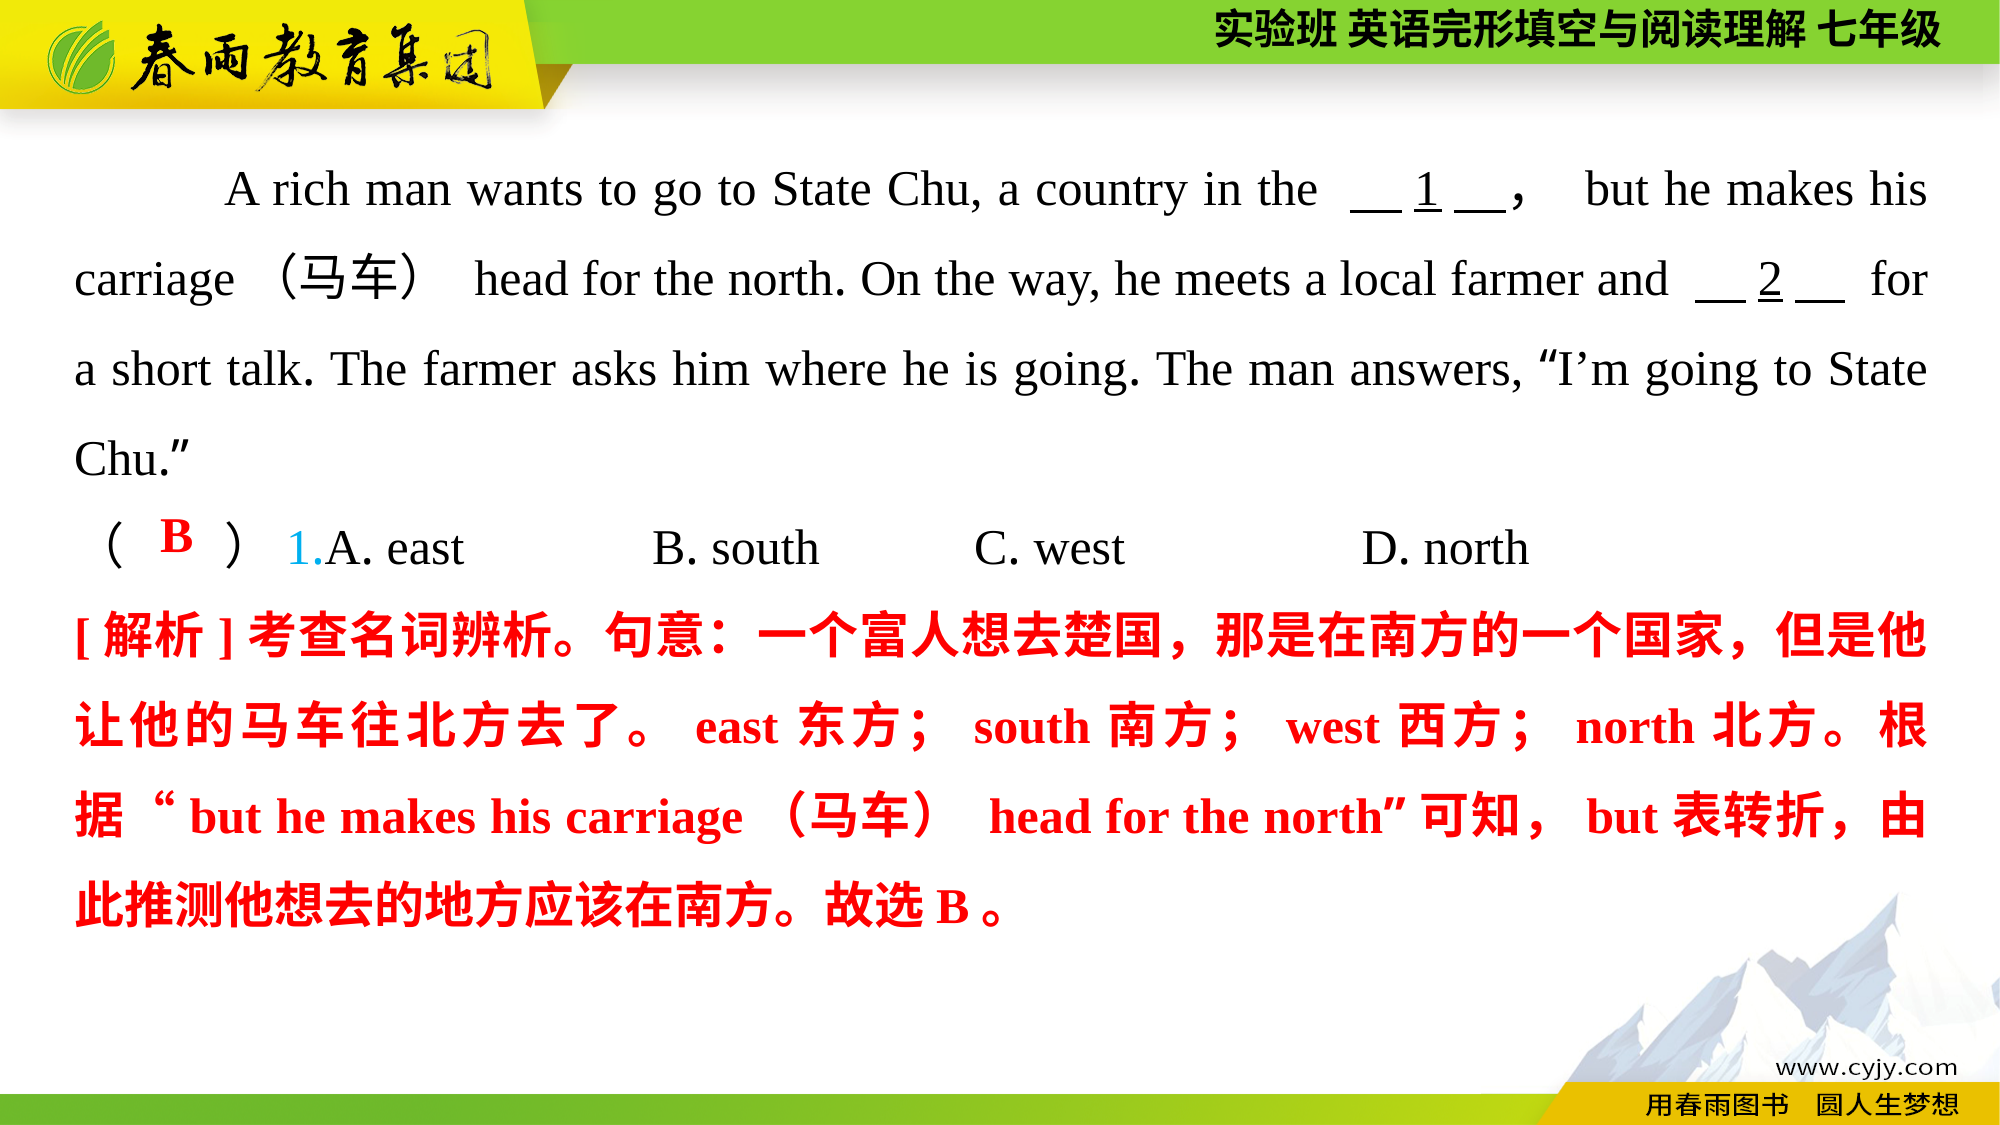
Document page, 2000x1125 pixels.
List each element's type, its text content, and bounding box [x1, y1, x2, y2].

text_box [解析]考查名词辨析。句意：一个富人想去楚国，那是在南方的一个国家，但是他让他的马车往北方去了。east东方；south南方；west西方；north北方。根据“but he makes his carriage（马车） head for the north”可知，but表转折，由此推测他想去的地方应该在南方。故选B。 [59, 565, 1944, 941]
list A rich man wants to go to State Chu, a country in the 1 ， but he makes his carriage（马车） head for the north. On the way, he meets a local farmer and 2 for a short talk. The farmer asks him where he is going. The man answers, “I’m going to State Chu.” [59, 118, 1944, 477]
text_box （ ）1.A. east B. south C. west D. north [59, 477, 1944, 565]
text_box B [145, 495, 209, 570]
picture [0, 0, 2000, 1125]
